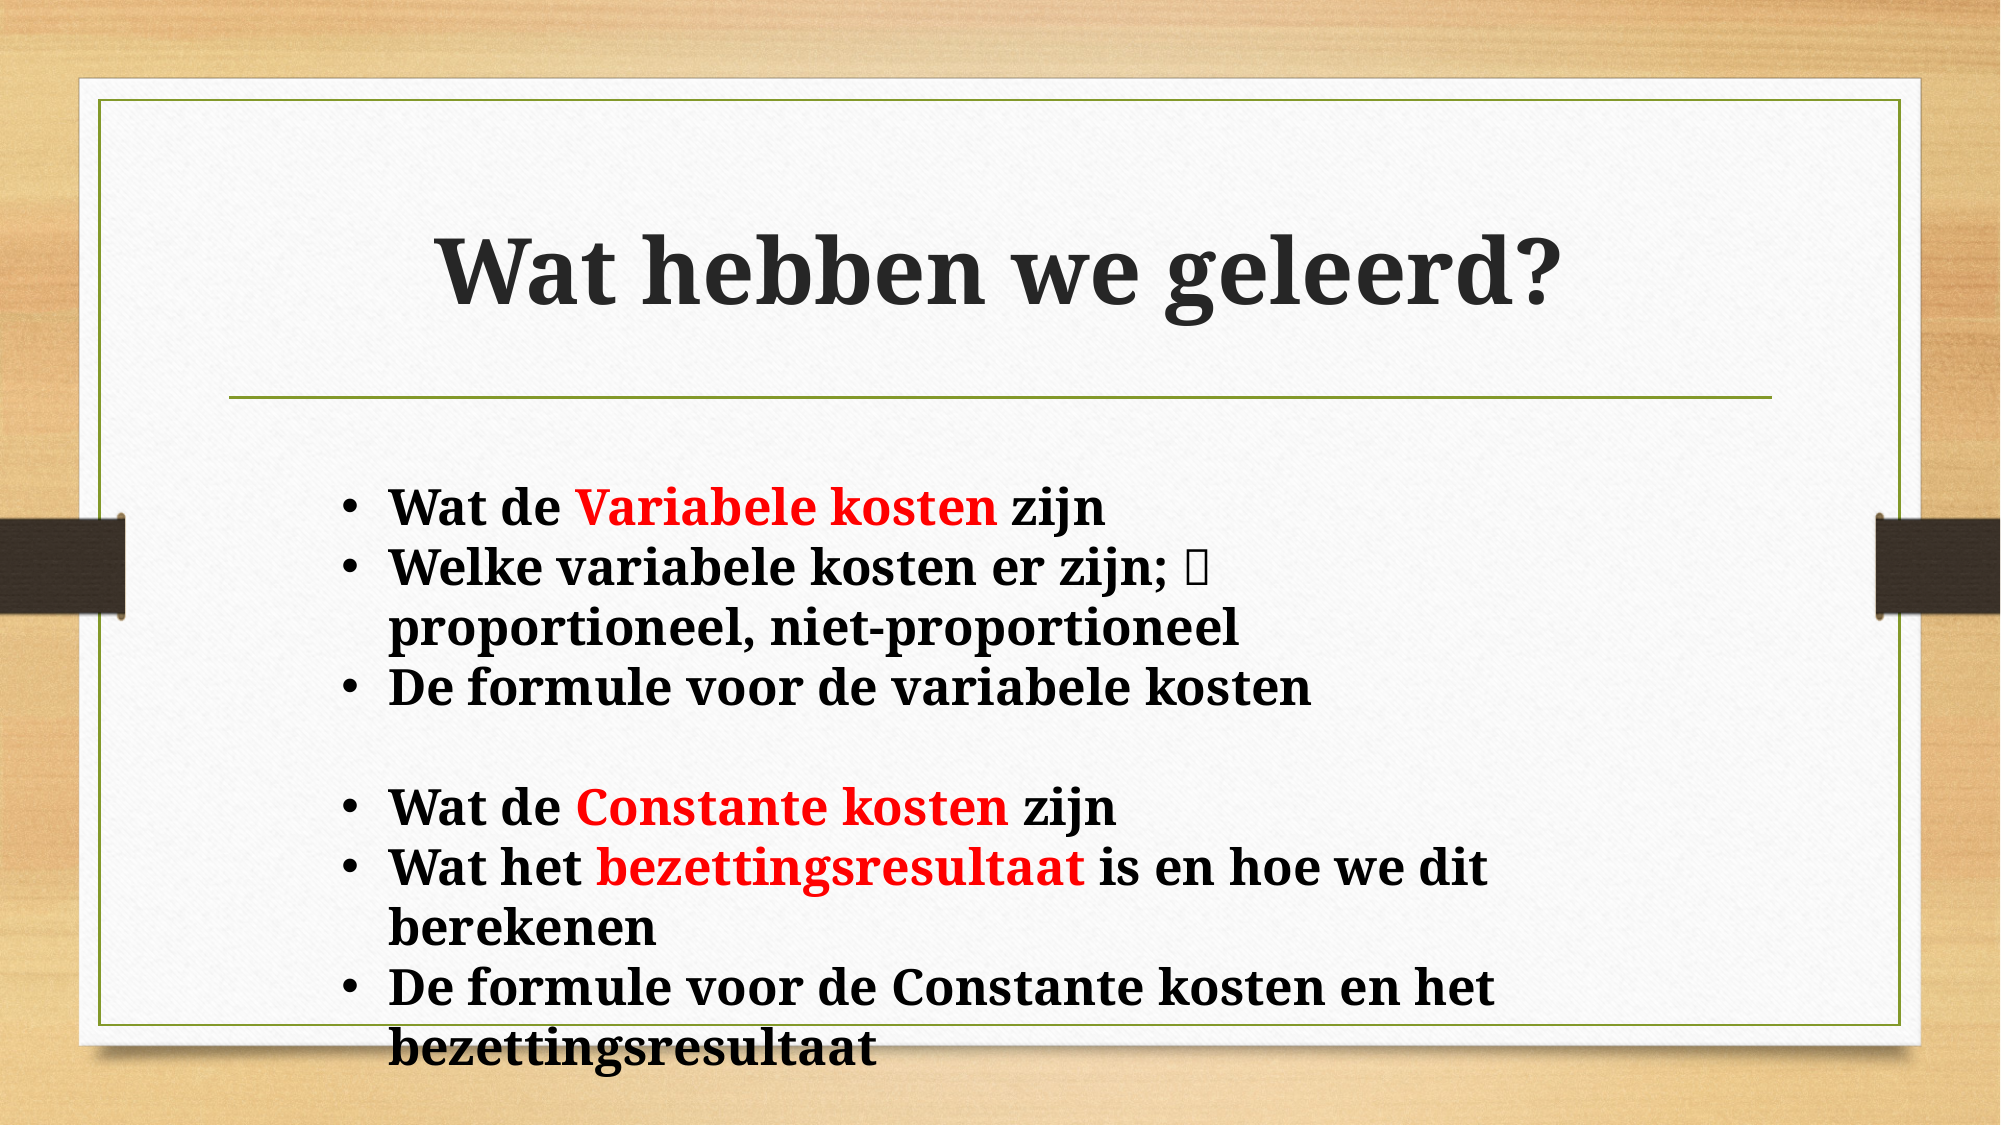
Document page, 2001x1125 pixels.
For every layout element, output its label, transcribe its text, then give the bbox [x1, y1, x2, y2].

text_box Wat de Variabele kosten zijn Welke variabele kosten er zijn;  proportioneel, niet-proportioneel De formule voor de variabele kosten Wat de Constante kosten zijn Wat het bezettingsresultaat is en hoe we dit berekenen De formule voor de Constante kosten en het bezettingsresultaat [326, 467, 1558, 1083]
title Wat hebben we geleerd? [212, 161, 1788, 375]
picture [0, 0, 2001, 1125]
